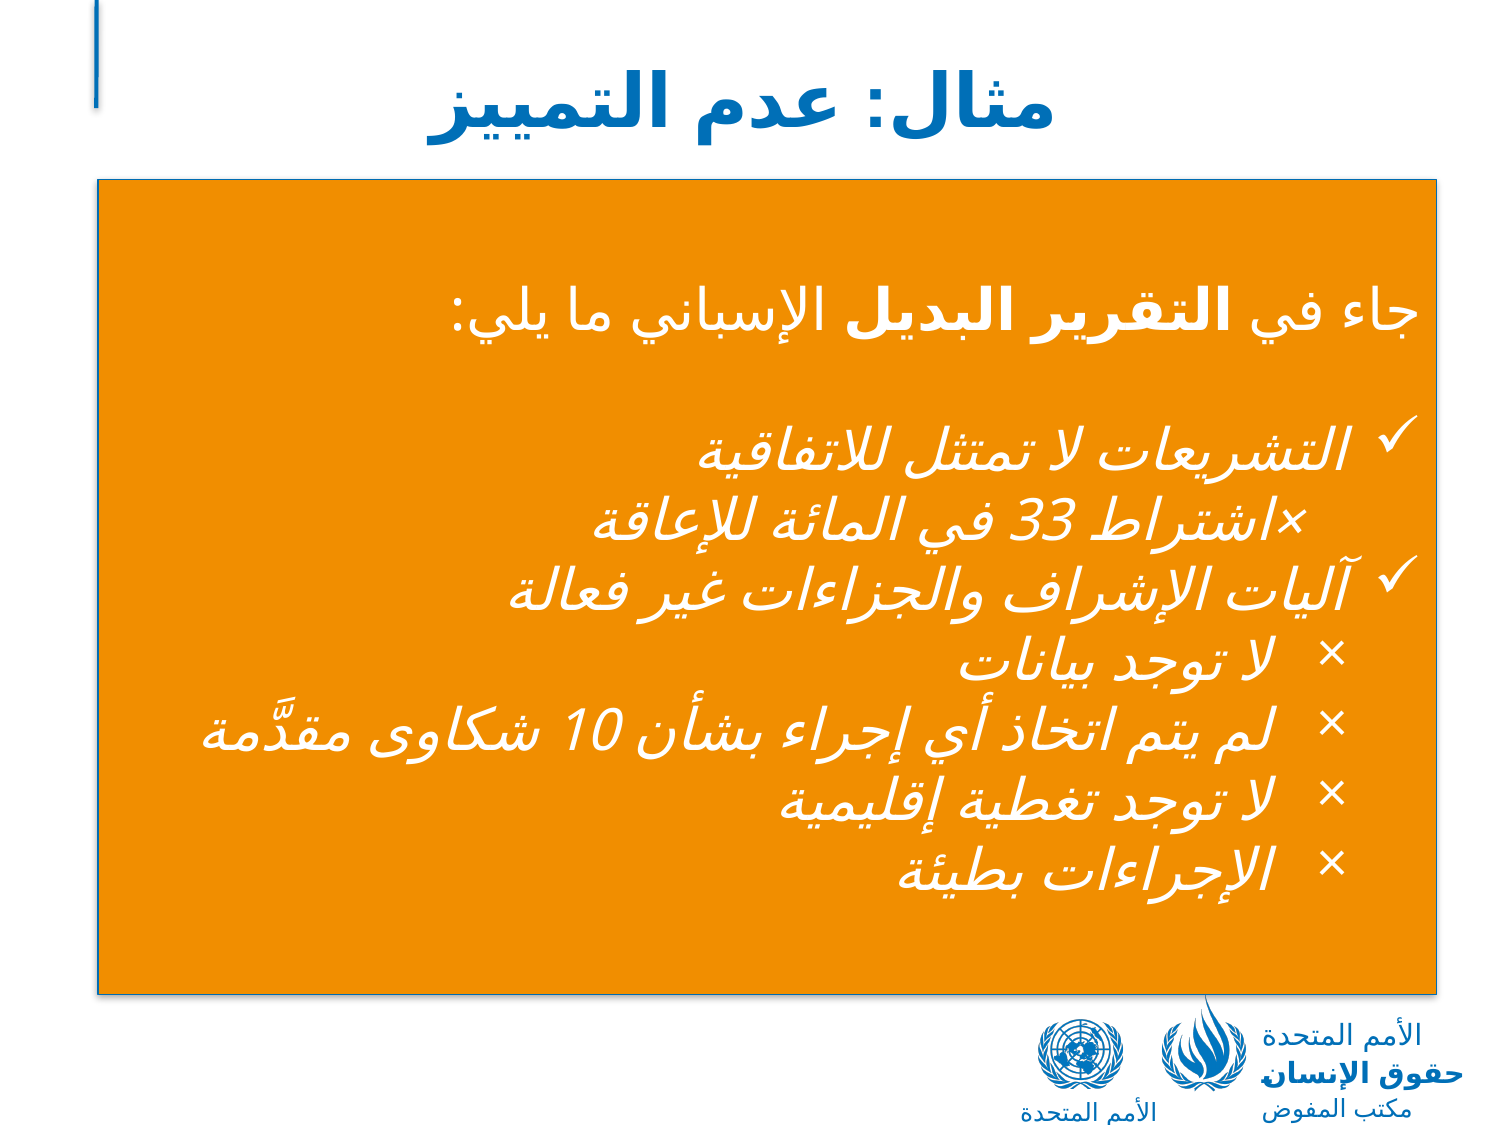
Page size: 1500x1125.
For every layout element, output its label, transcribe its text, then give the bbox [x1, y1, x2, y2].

text_box جاء في التقرير البديل الإسباني ما يلي: التشريعات لا تمتثل للاتفاقية × اشتراط 33 في المائة للإعاقة آليات الإشراف والجزاءات غير فعالة لا توجد بيانات لم يتم اتخاذ أي إجراء بشأن 10 شكاوى مقدَّمة لا توجد تغطية إقليمية الإجراءات بطيئة [97, 179, 1437, 995]
picture [1037, 990, 1457, 1107]
title مثال: عدم التمييز [52, 45, 1437, 224]
text_box الأمم المتحدة حقوق الإنسان مكتب المفوض السامي [1246, 1009, 1500, 1098]
text_box الأمم المتحدة [982, 1089, 1195, 1125]
